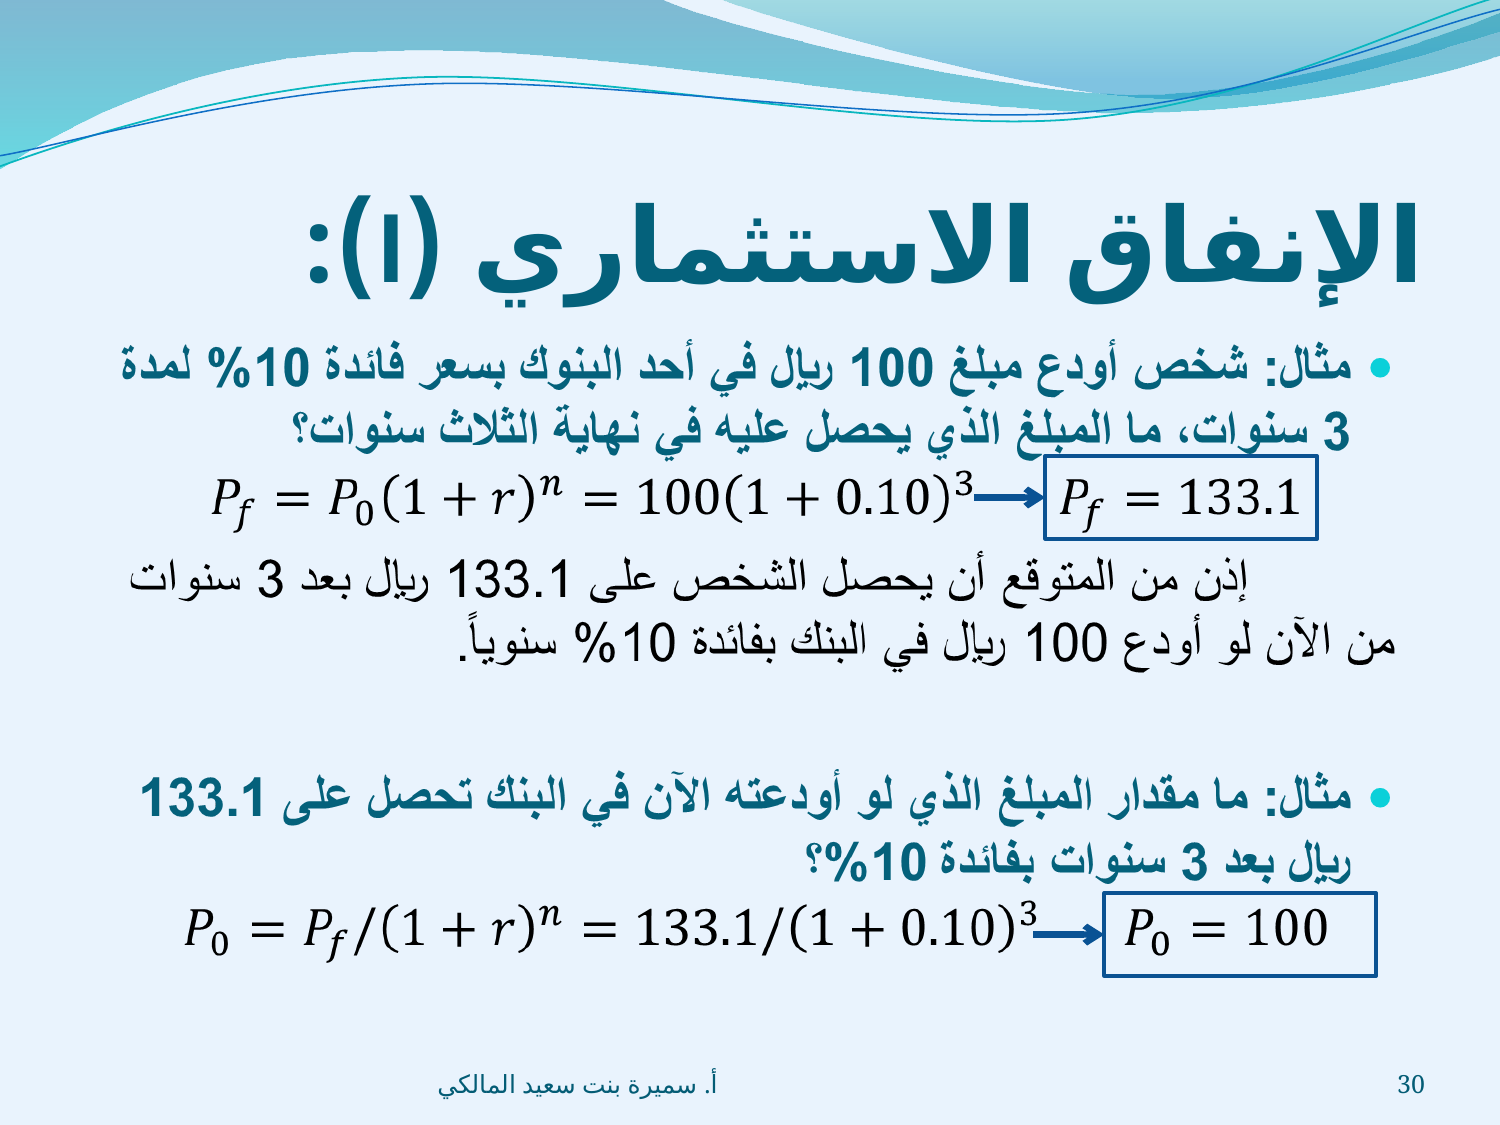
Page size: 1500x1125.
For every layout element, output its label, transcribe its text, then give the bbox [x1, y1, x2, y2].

title الإنفاق الاستثماري (I): [75, 115, 1425, 303]
footer أ. سميرة بنت سعيد المالكي [437, 1042, 988, 1103]
slide_number 30 [1299, 1042, 1425, 1103]
list [75, 317, 1425, 1038]
text_box [1102, 891, 1378, 978]
text_box [1043, 454, 1319, 541]
